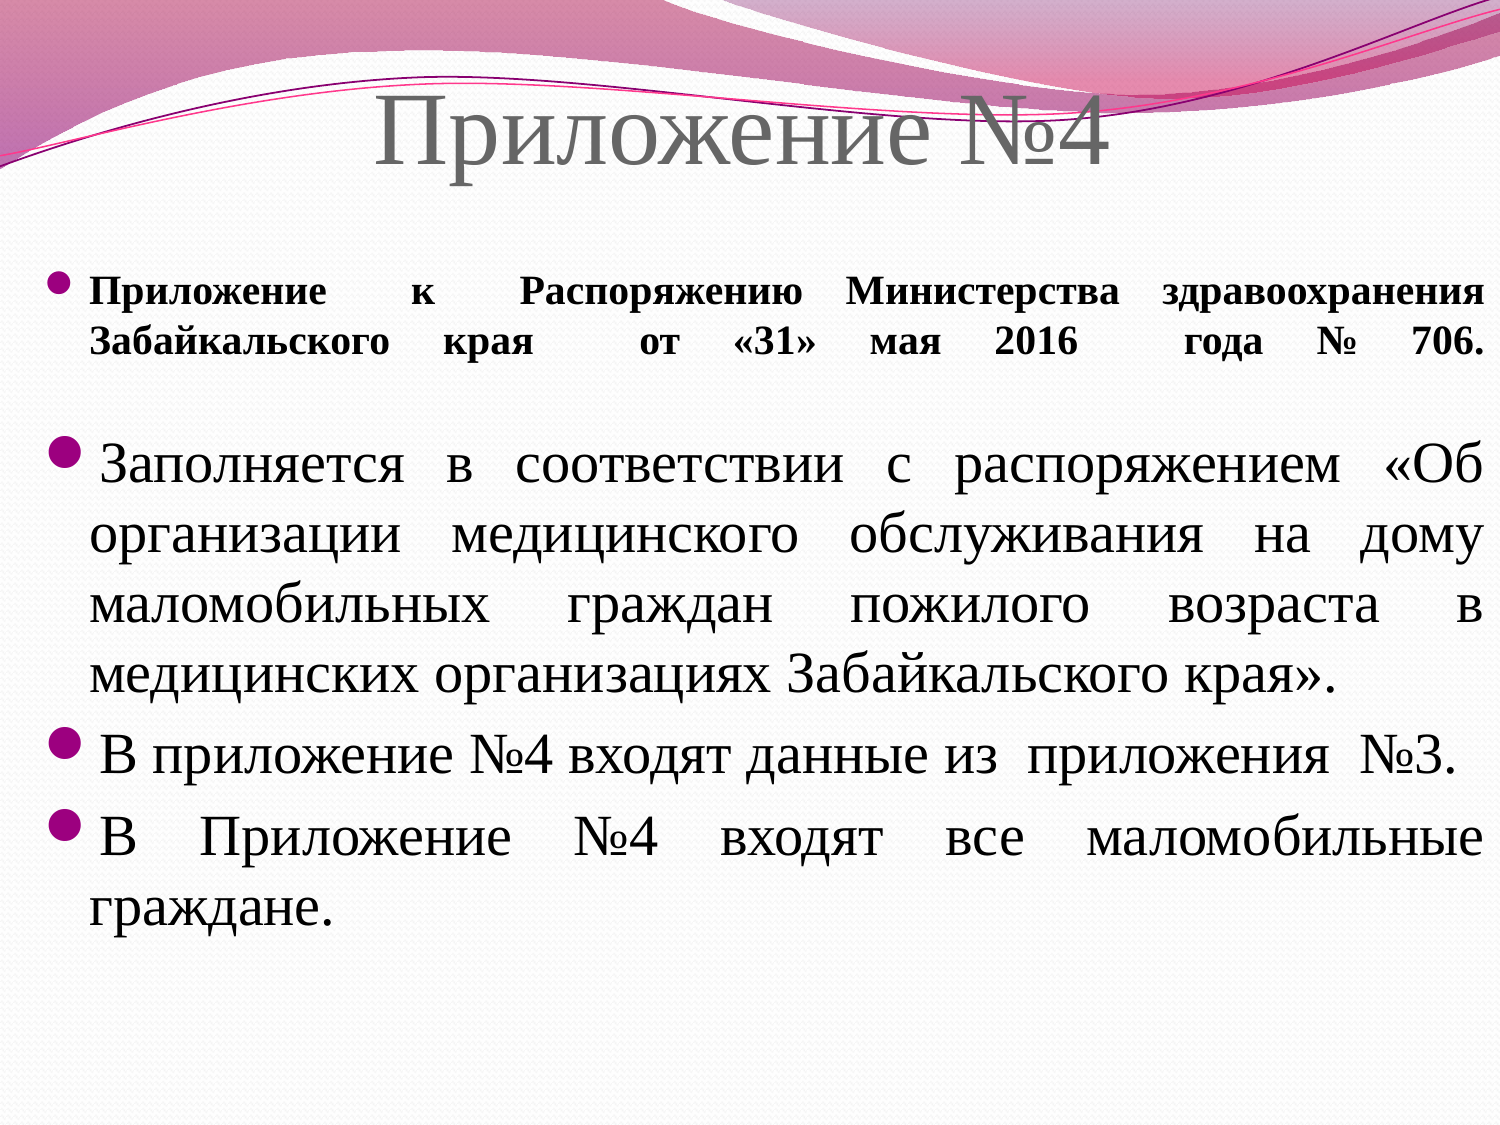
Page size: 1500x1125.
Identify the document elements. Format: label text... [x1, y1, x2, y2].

list Приложение к Распоряжению Министерства здравоохранения Забайкальского края от «31» мая 2016 года № 706. Заполняется в соответствии с распоряжением «Об организации медицинского обслуживания на дому маломобильных граждан пожилого возраста в медицинских организациях Забайкальского края». В приложение №4 входят данные из приложения №3. В Приложение №4 входят все маломобильные граждане. [29, 255, 1500, 1094]
title Приложение №4 [76, 54, 1408, 186]
